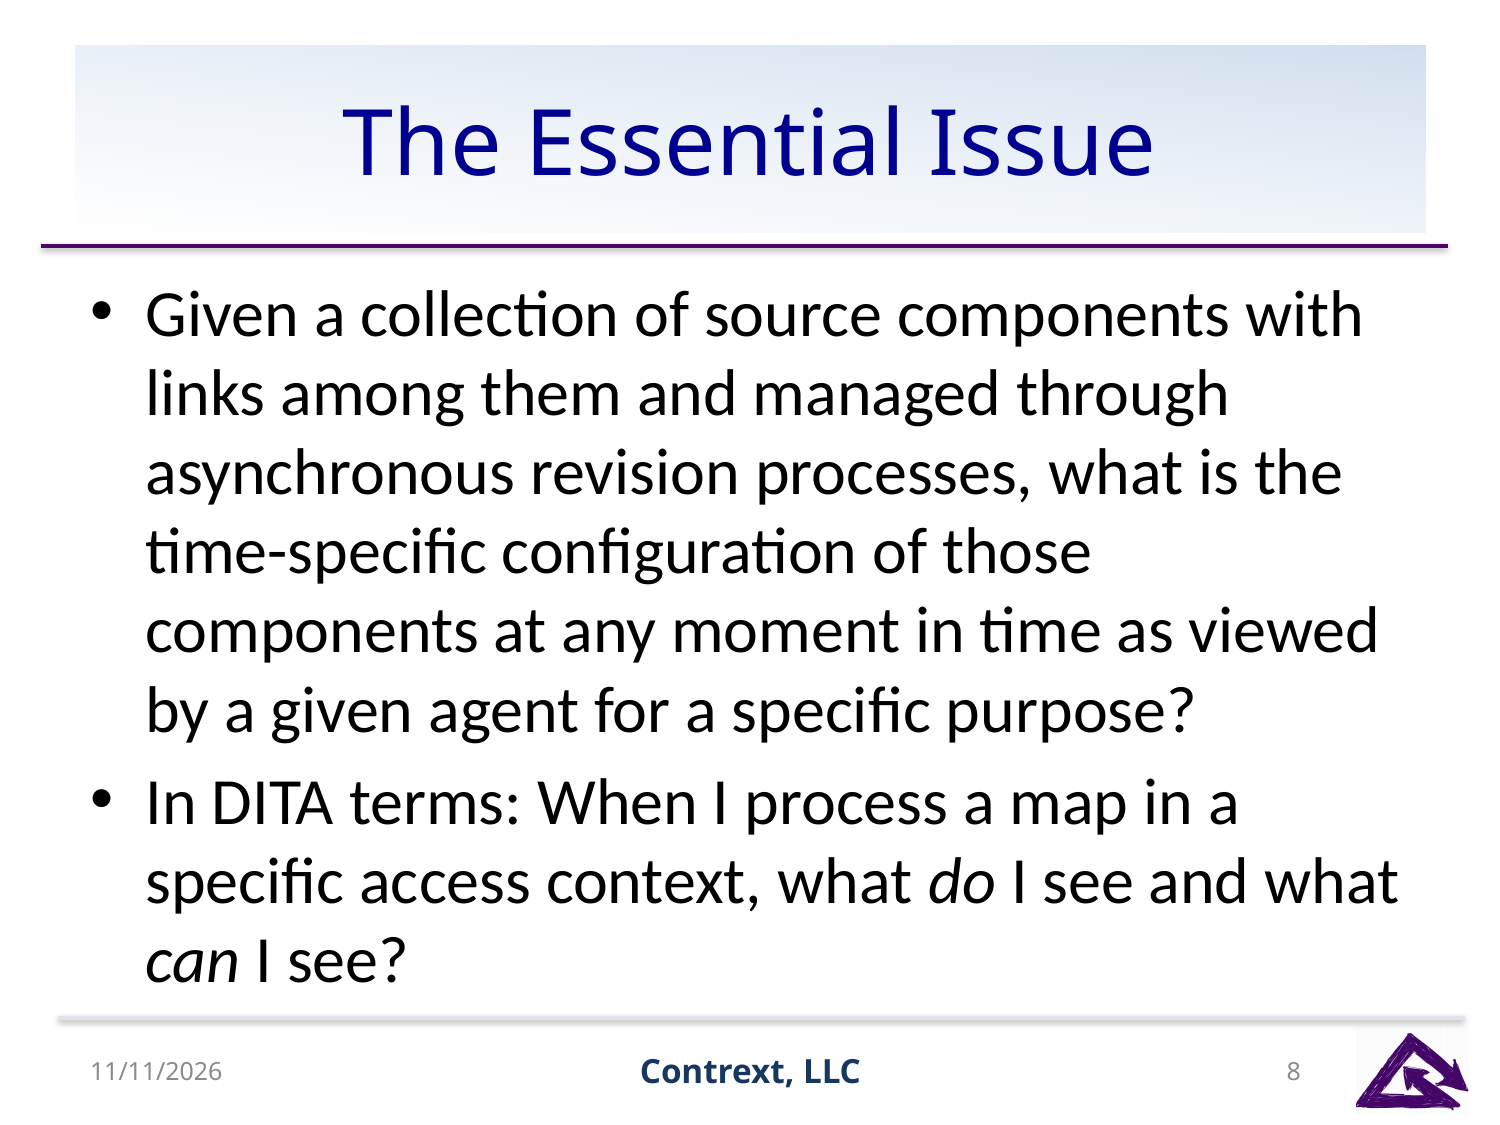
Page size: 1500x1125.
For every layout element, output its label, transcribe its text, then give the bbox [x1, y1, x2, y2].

title The Essential Issue [75, 45, 1425, 233]
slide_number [75, 1042, 425, 1103]
footer Contrext, LLC [471, 1042, 1030, 1103]
picture [1356, 1025, 1469, 1115]
list Given a collection of source components with links among them and managed through asynchronous revision processes, what is the time-specific configuration of those components at any moment in time as viewed by a given agent for a specific purpose? In DITA terms: When I process a map in a specific access context, what do I see and what can I see? [75, 262, 1425, 1005]
slide_number 8 [1074, 1042, 1316, 1103]
